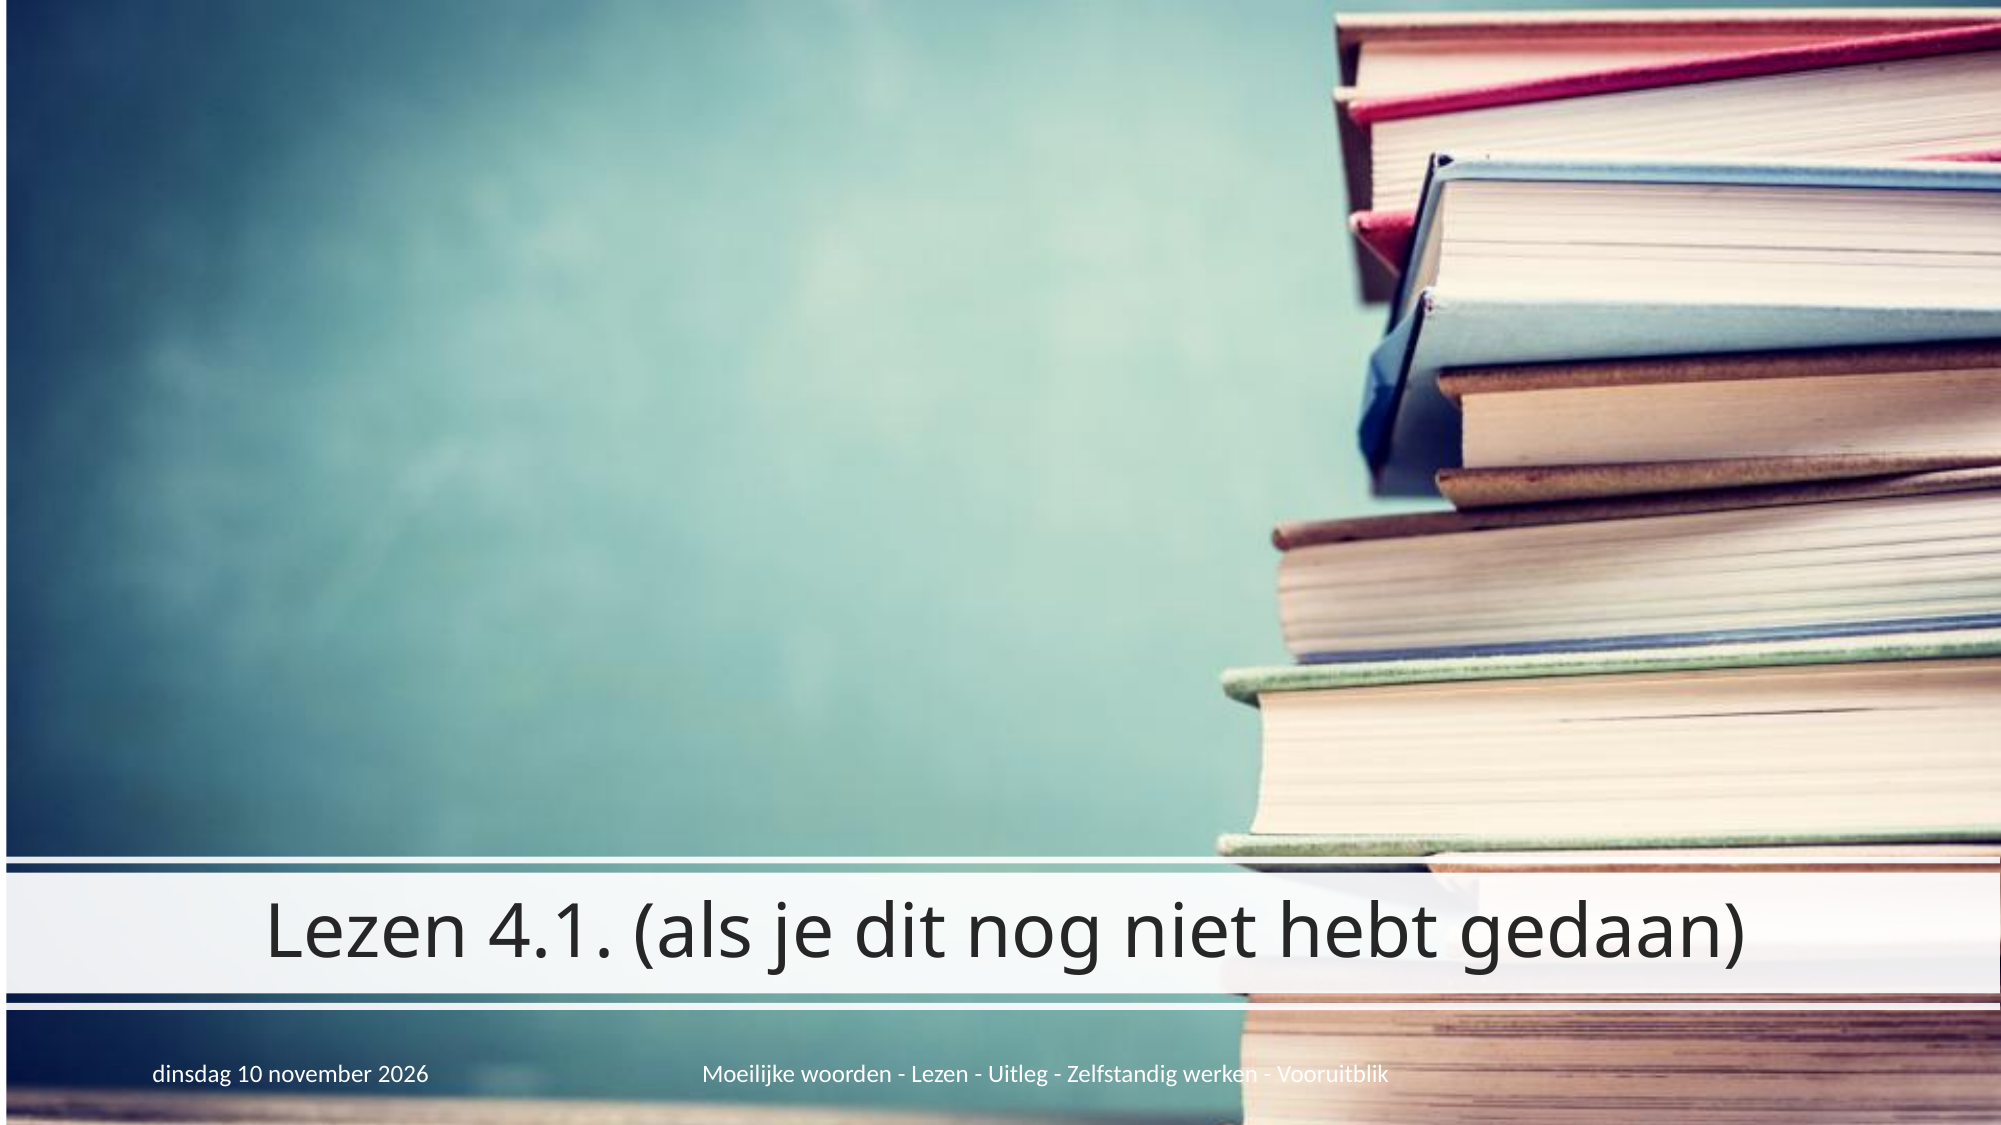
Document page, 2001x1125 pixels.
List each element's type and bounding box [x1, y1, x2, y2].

list [6, 0, 2000, 859]
list [6, 1007, 2000, 1125]
list [6, 860, 2000, 1006]
text_box [0, 872, 6, 994]
